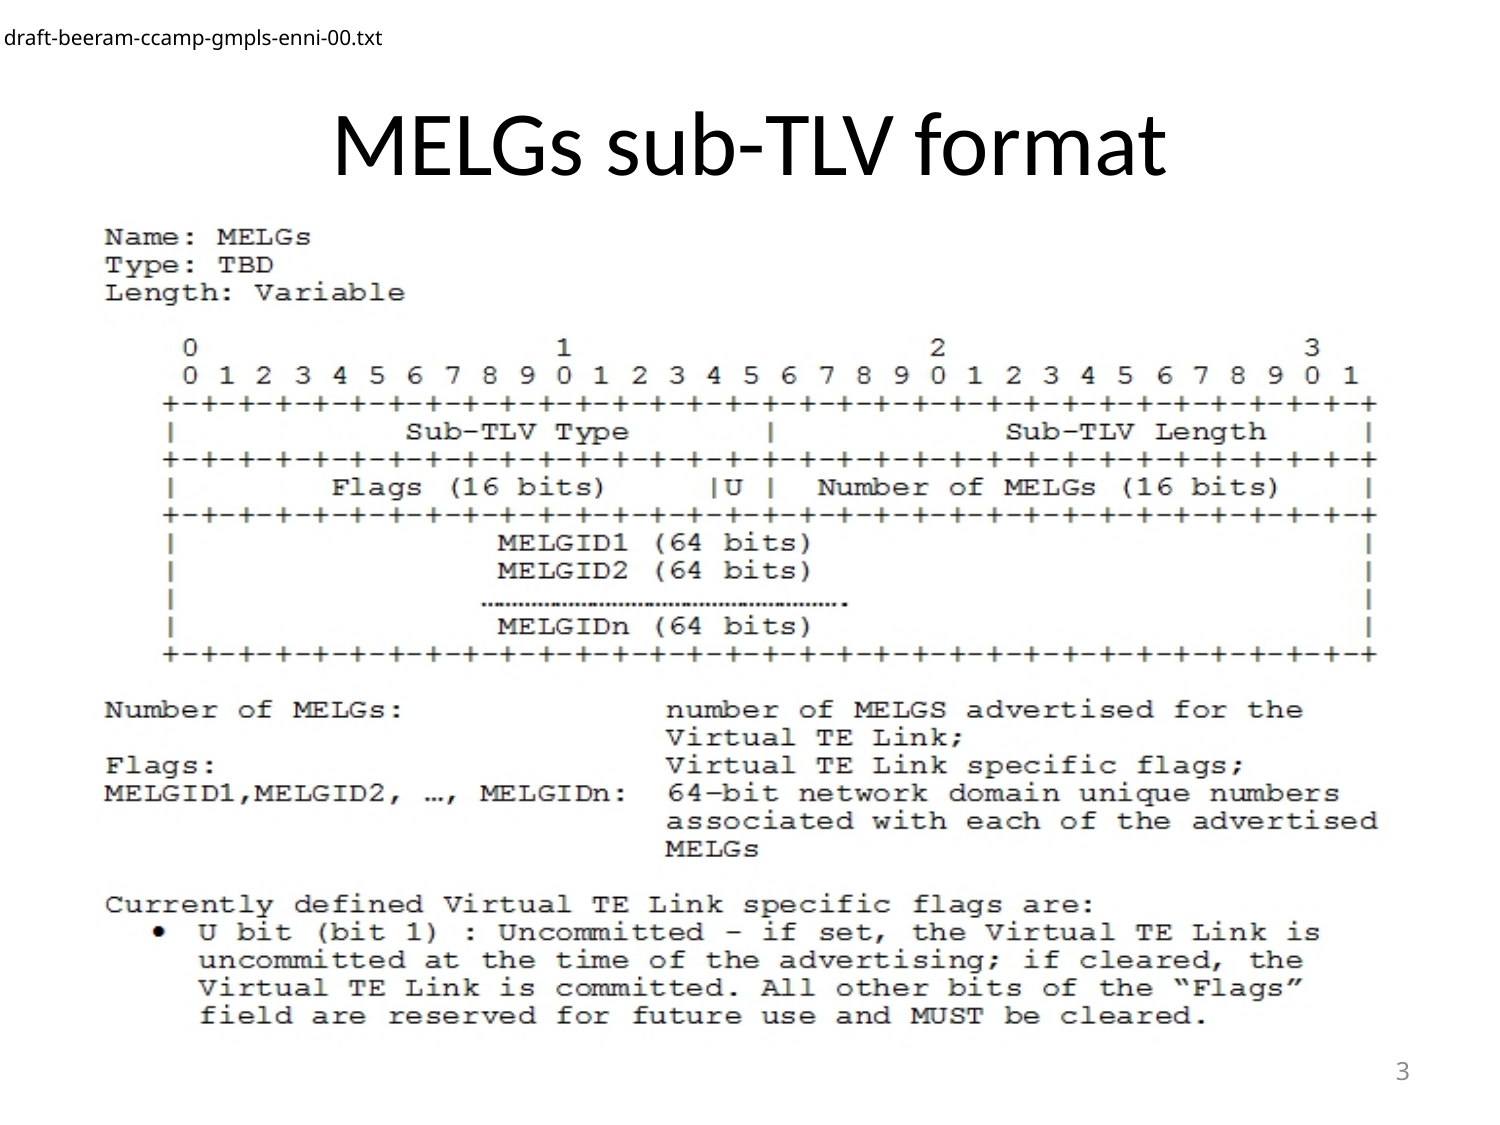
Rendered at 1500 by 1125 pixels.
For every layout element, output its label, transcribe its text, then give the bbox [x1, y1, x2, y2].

picture [0, 212, 1500, 1051]
slide_number 3 [1074, 1059, 1425, 1103]
text_box draft-beeram-ccamp-gmpls-enni-00.txt [0, 17, 398, 58]
title MELGs sub-TLV format [75, 45, 1425, 210]
